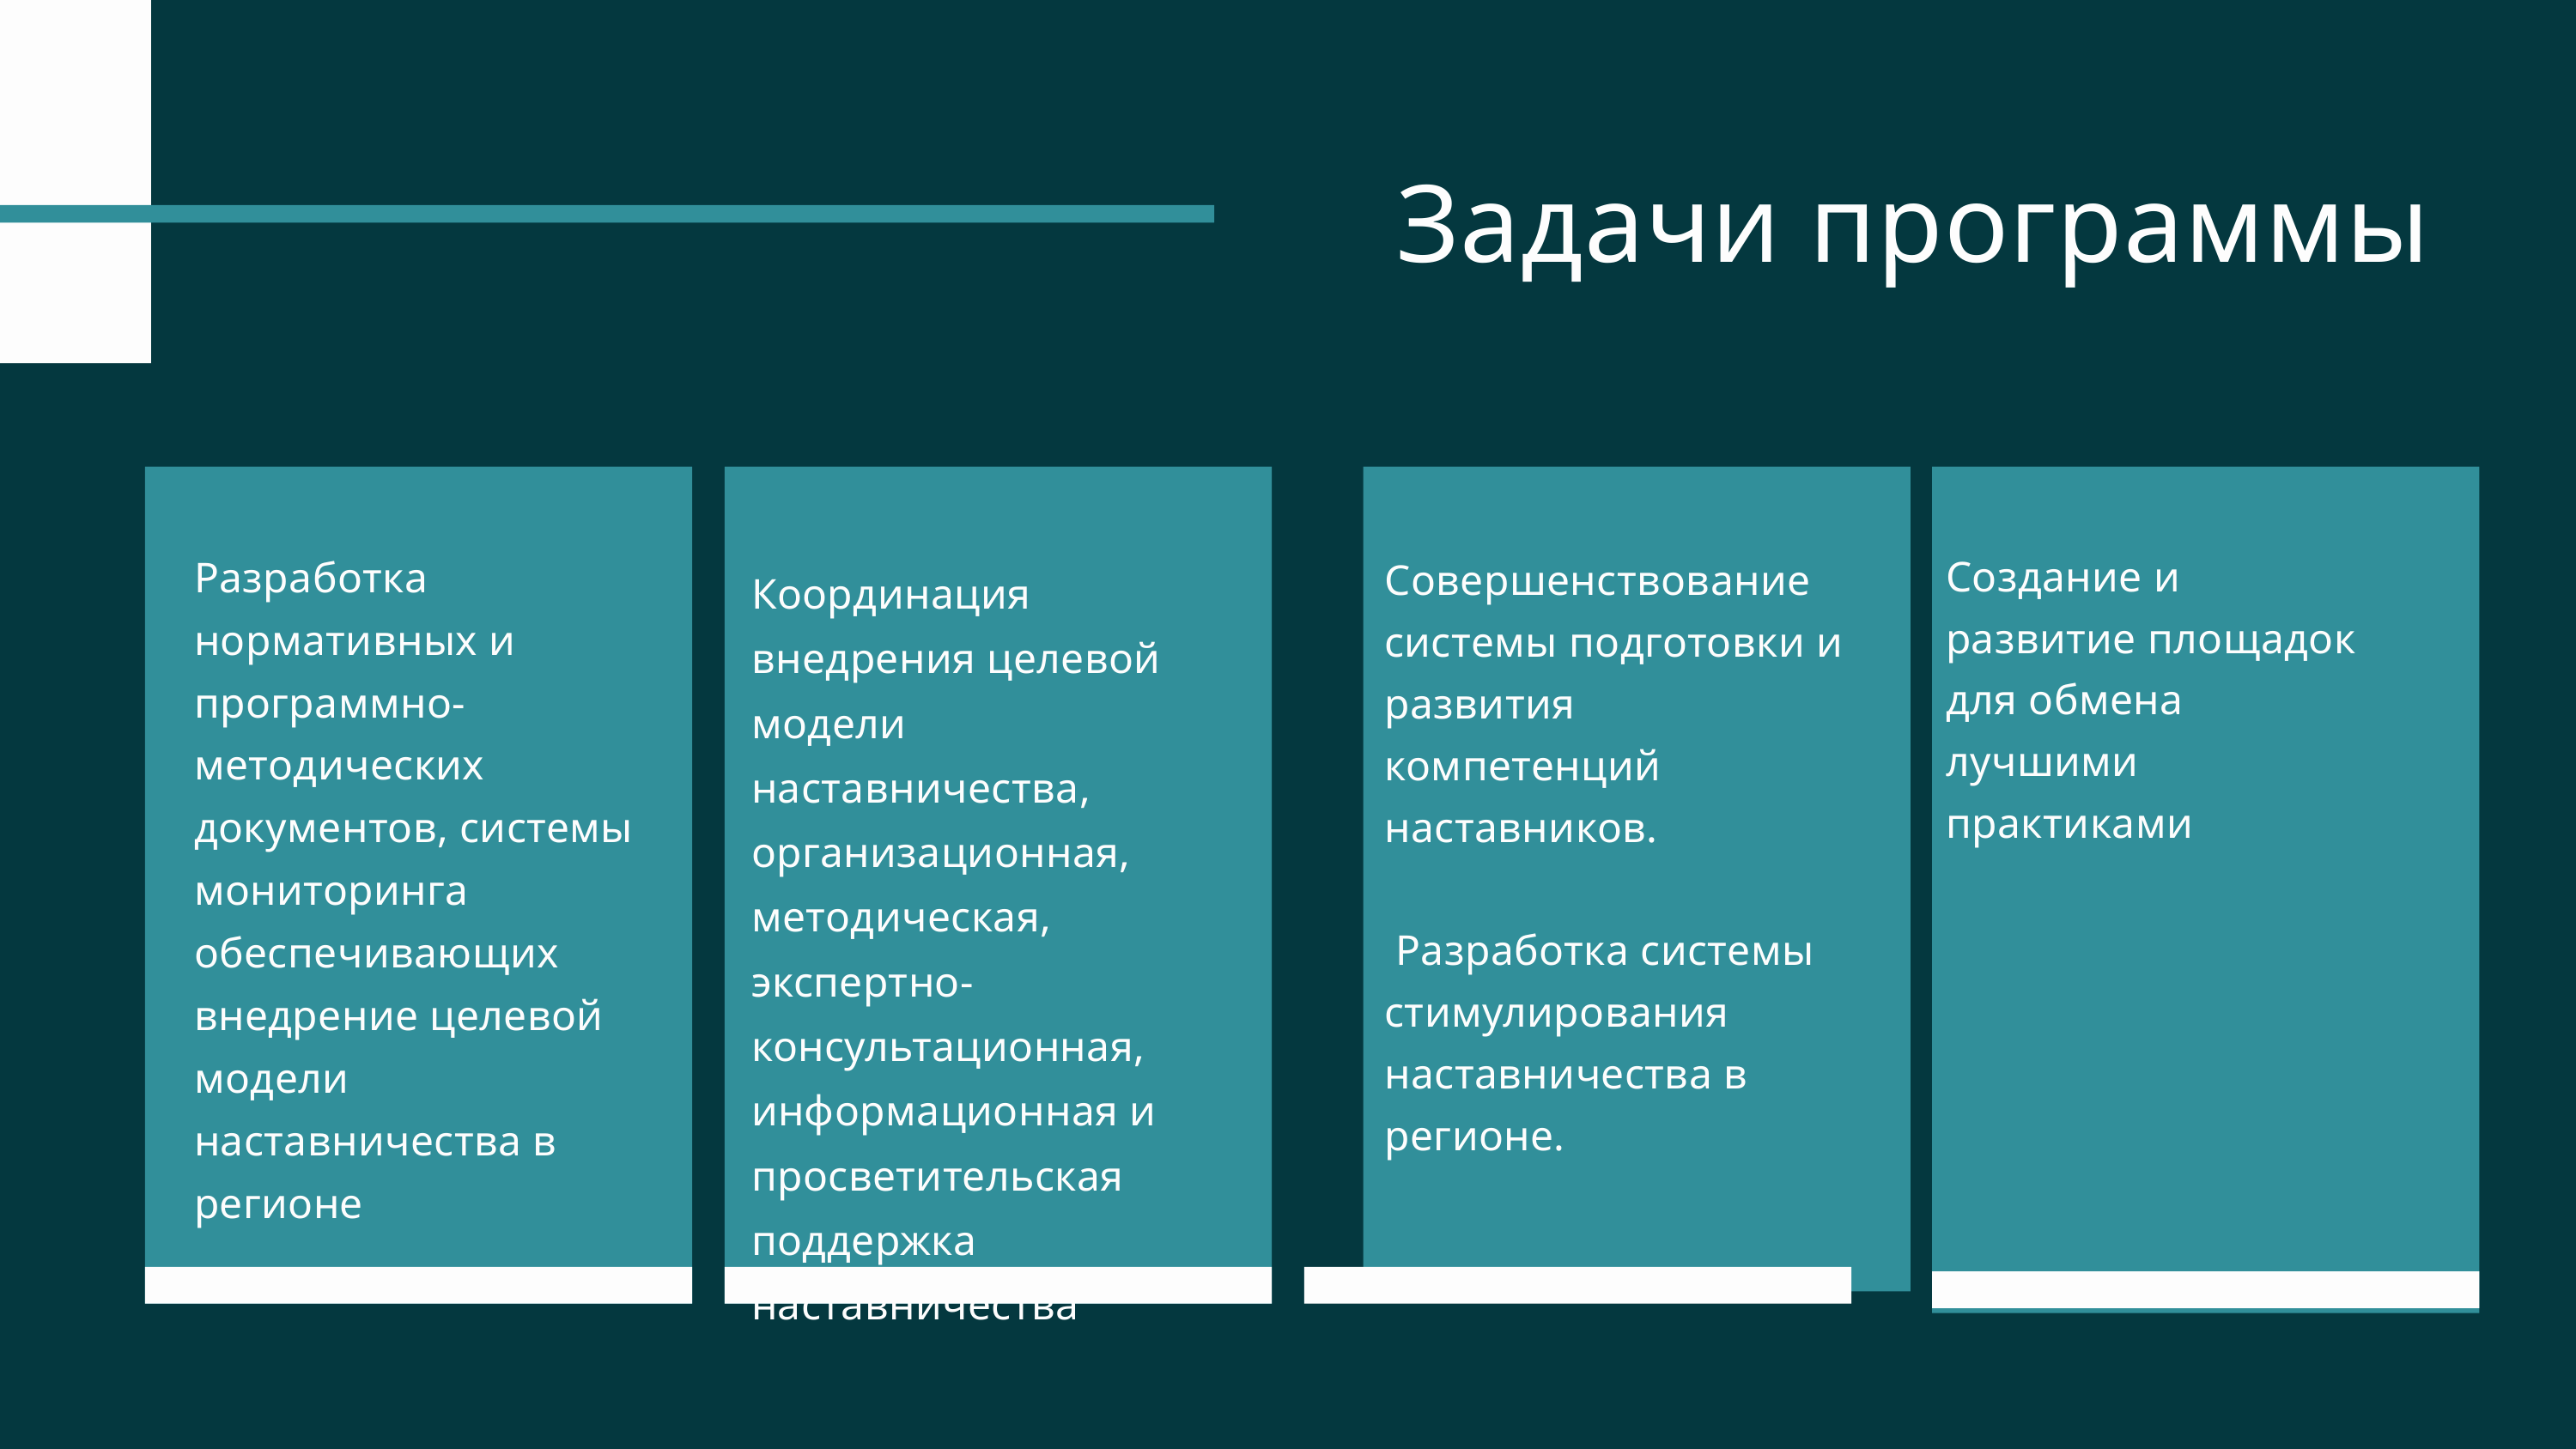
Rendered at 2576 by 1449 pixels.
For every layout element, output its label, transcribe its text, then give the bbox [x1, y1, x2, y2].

text_box [0, 223, 151, 364]
text_box Разработка нормативных и программно-методических документов, системы мониторинга обеспечивающих внедрение целевой модели наставничества в регионе [194, 537, 643, 1228]
text_box Задачи программы [1264, 130, 2432, 283]
text_box [1363, 466, 1911, 1292]
text_box Координация внедрения целевой модели наставничества, организационная, методическая, экспертно-консультационная, информационная и просветительская поддержка наставничества [751, 1304, 1255, 1329]
text_box [724, 1266, 1273, 1304]
text_box [144, 466, 693, 1266]
text_box [0, 0, 151, 204]
text_box Совершенствование системы подготовки и развития компетенций наставников. Разработка системы стимулирования наставничества в регионе. [1384, 542, 1856, 1221]
text_box Создание и развитие площадок для обмена лучшими практиками [1946, 537, 2369, 847]
text_box [0, 204, 1215, 223]
text_box [724, 466, 1273, 1266]
text_box [1303, 1266, 1852, 1304]
text_box [1932, 1308, 2480, 1313]
text_box Координация внедрения целевой модели наставничества, организационная, методическая, экспертно-консультационная, информационная и просветительская поддержка наставничества [751, 552, 1255, 1266]
text_box [144, 1266, 693, 1304]
text_box [1932, 466, 2480, 1271]
text_box [1932, 1271, 2480, 1308]
